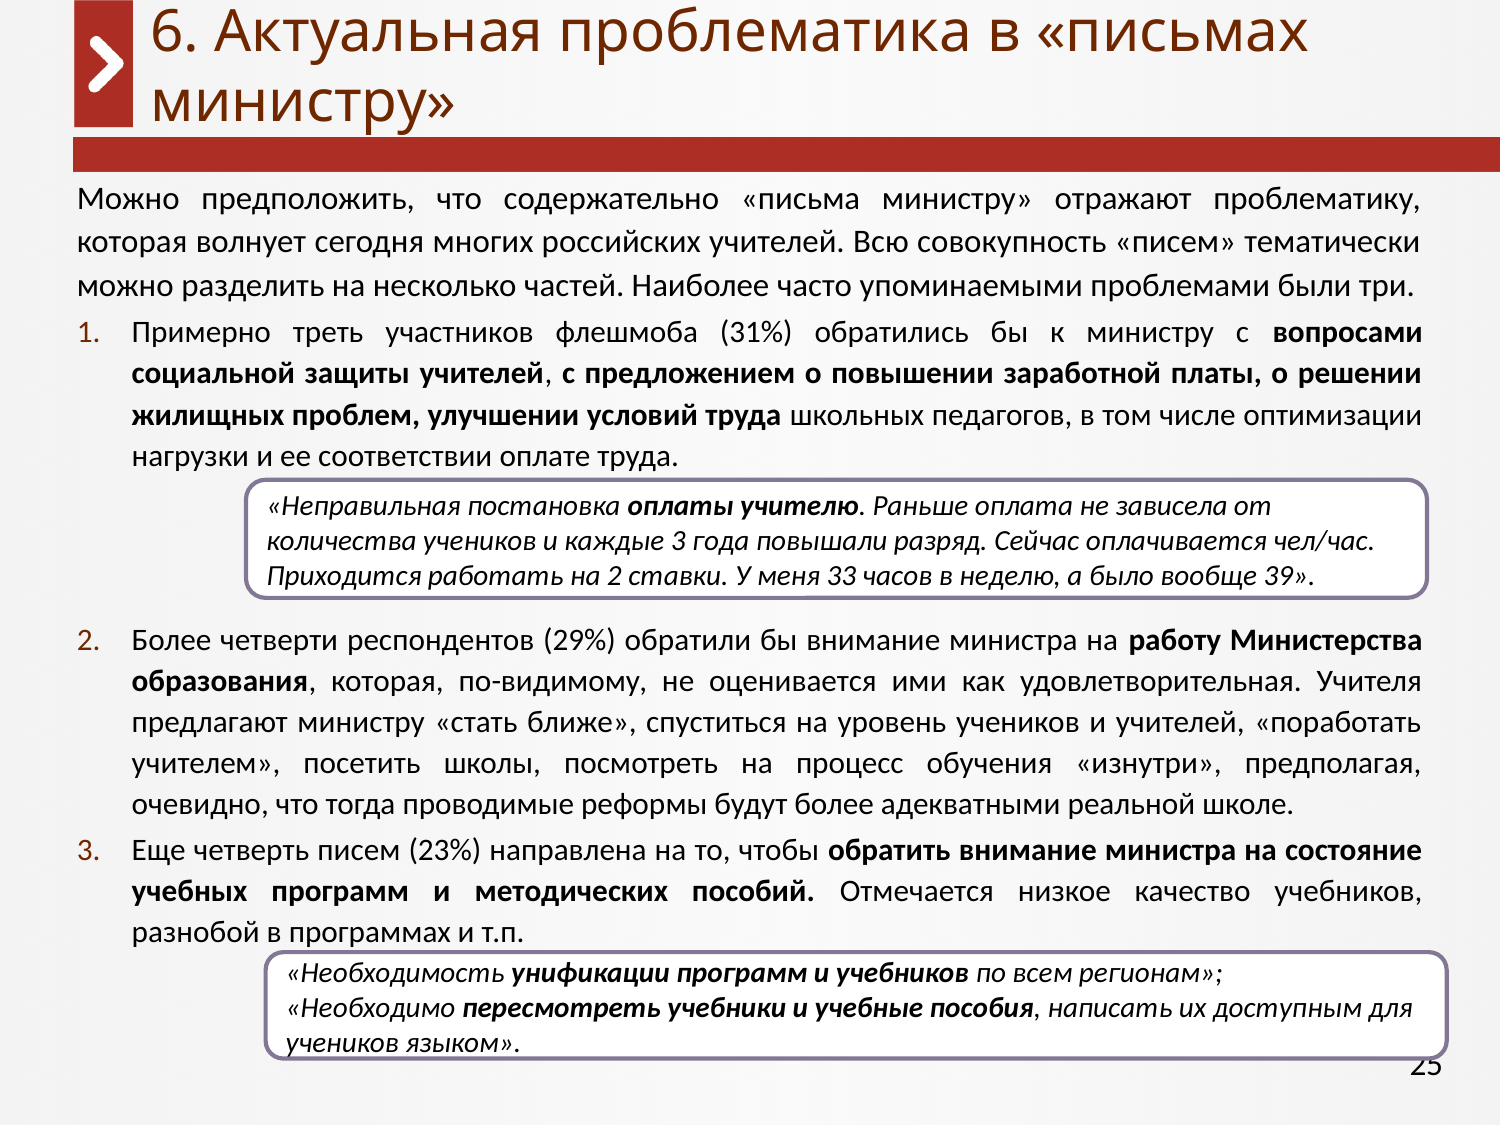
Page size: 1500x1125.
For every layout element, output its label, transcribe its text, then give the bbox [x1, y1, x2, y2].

text_box «Необходимость унификации программ и учебников по всем регионам»; «Необходимо пересмотреть учебники и учебные пособия, написать их доступным для учеников языком». [263, 950, 1449, 1061]
list Можно предположить, что содержательно «письма министру» отражают проблематику, которая волнует сегодня многих российских учителей. Всю совокупность «писем» тематически можно разделить на несколько частей. Наиболее часто упоминаемыми проблемами были три. Примерно треть участников флешмоба (31%) обратились бы к министру с вопросами социальной защиты учителей, с предложением о повышении заработной платы, о решении жилищных проблем, улучшении условий труда школьных педагогов, в том числе оптимизации нагрузки и ее соответствии оплате труда. Более четверти респондентов (29%) обратили бы внимание министра на работу Министерства образования, которая, по-видимому, не оценивается ими как удовлетворительная. Учителя предлагают министру «стать ближе», спуститься на уровень учеников и учителей, «поработать учителем», посетить школы, посмотреть на процесс обучения «изнутри», предполагая, очевидно, что тогда проводимые реформы будут более адекватными реальной школе. Еще четверть писем (23%) направлена на то, чтобы обратить внимание министра на состояние учебных программ и методических пособий. Отмечается низкое качество учебников, разнобой в программах и т.п. [76, 172, 1424, 965]
text_box «Неправильная постановка оплаты учителю. Раньше оплата не зависела от количества учеников и каждые 3 года повышали разряд. Сейчас оплачивается чел/час. Приходится работать на 2 ставки. У меня 33 часов в неделю, а было вообще 39». [243, 477, 1430, 600]
picture [39, 0, 1500, 176]
title 6. Актуальная проблематика в «письмах министру» [135, 0, 1424, 126]
